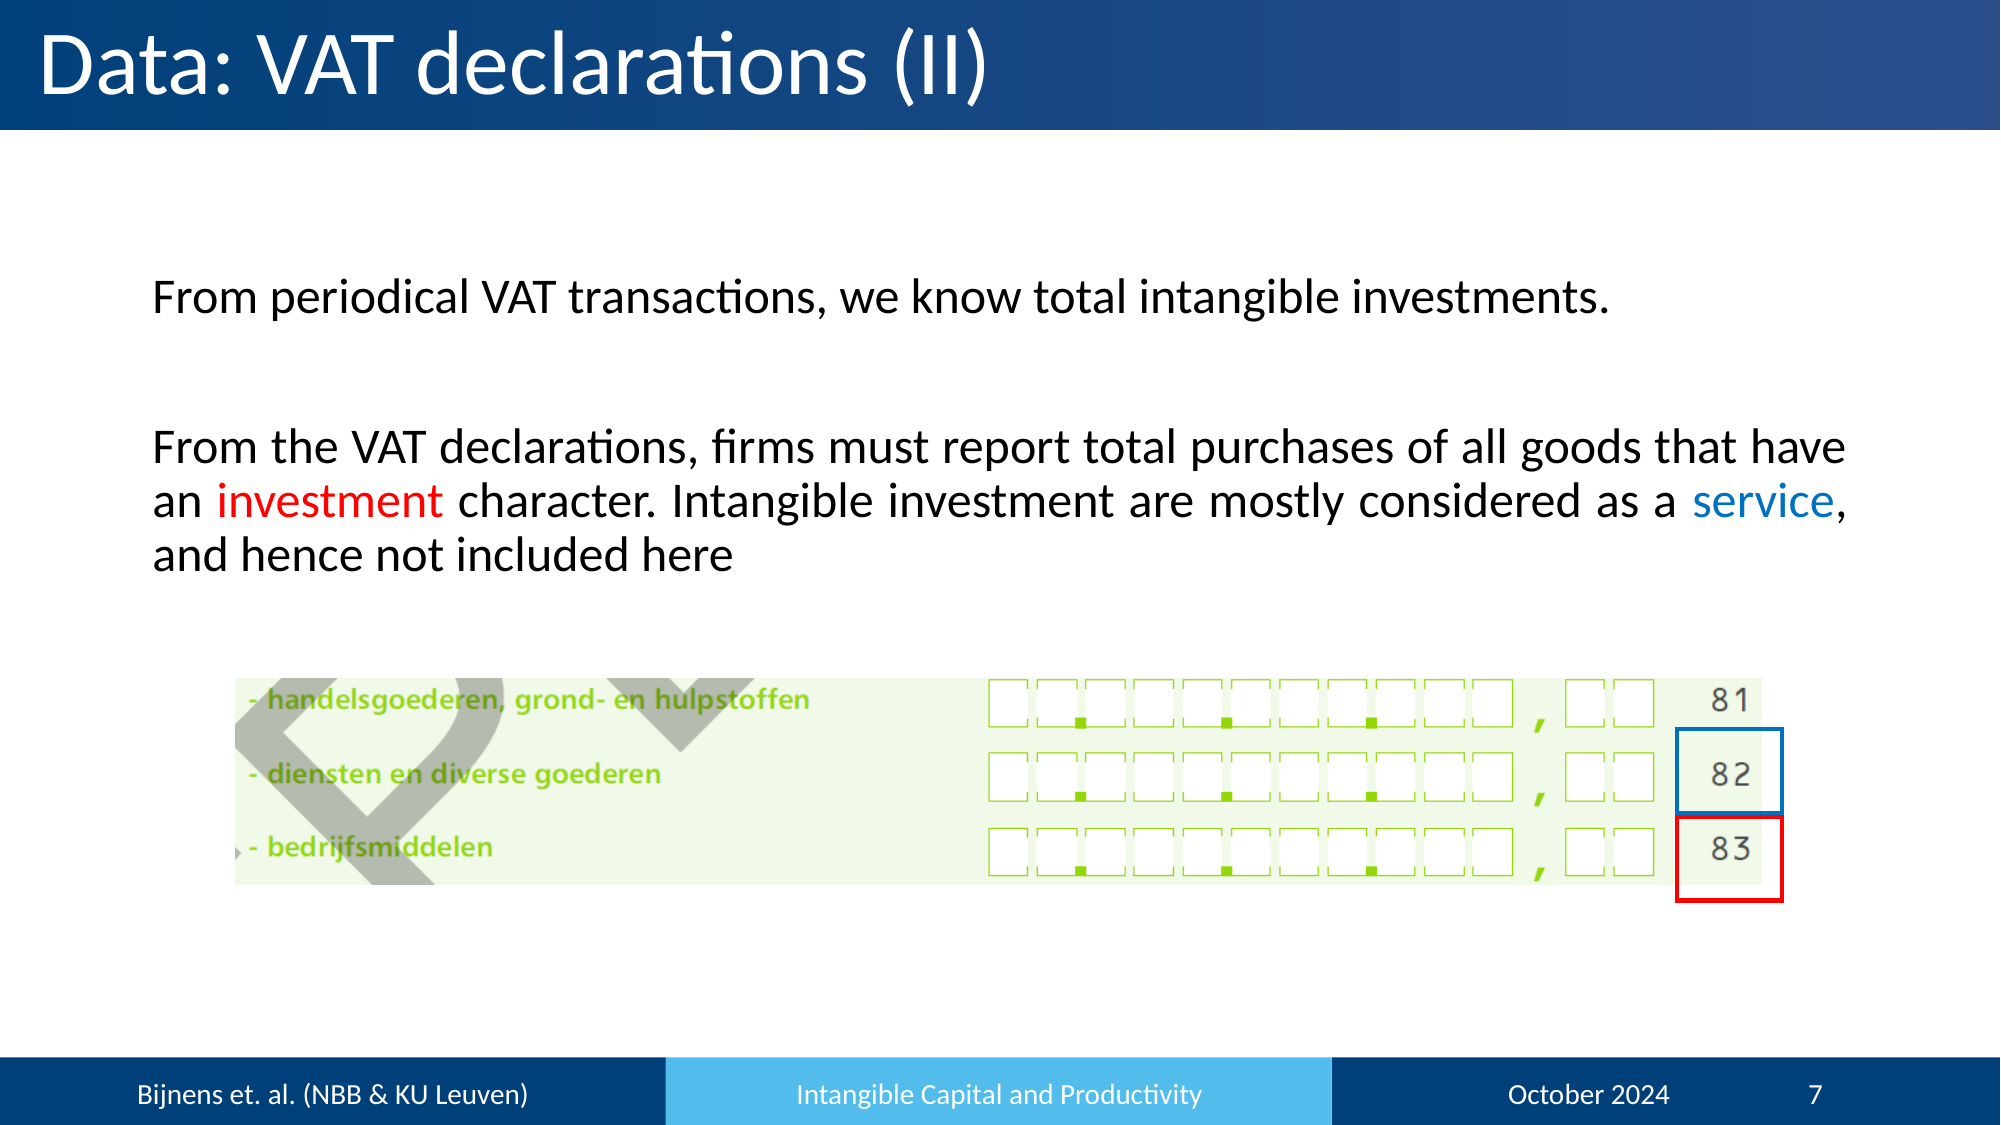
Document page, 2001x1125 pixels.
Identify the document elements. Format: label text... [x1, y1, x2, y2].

picture [235, 678, 1762, 885]
text_box [1762, 728, 1783, 814]
text_box Bijnens et. al. (NBB & KU Leuven) [0, 1067, 666, 1118]
list From periodical VAT transactions, we know total intangible investments. From the VAT declarations, firms must report total purchases of all goods that have an investment character. Intangible investment are mostly considered as a service, and hence not included here [137, 182, 1863, 1014]
title Data: VAT declarations (II) [0, 0, 2000, 130]
text_box Intangible Capital and Productivity [666, 1067, 1332, 1118]
text_box October 2024 7 [1332, 1067, 1999, 1118]
text_box [1676, 816, 1783, 901]
